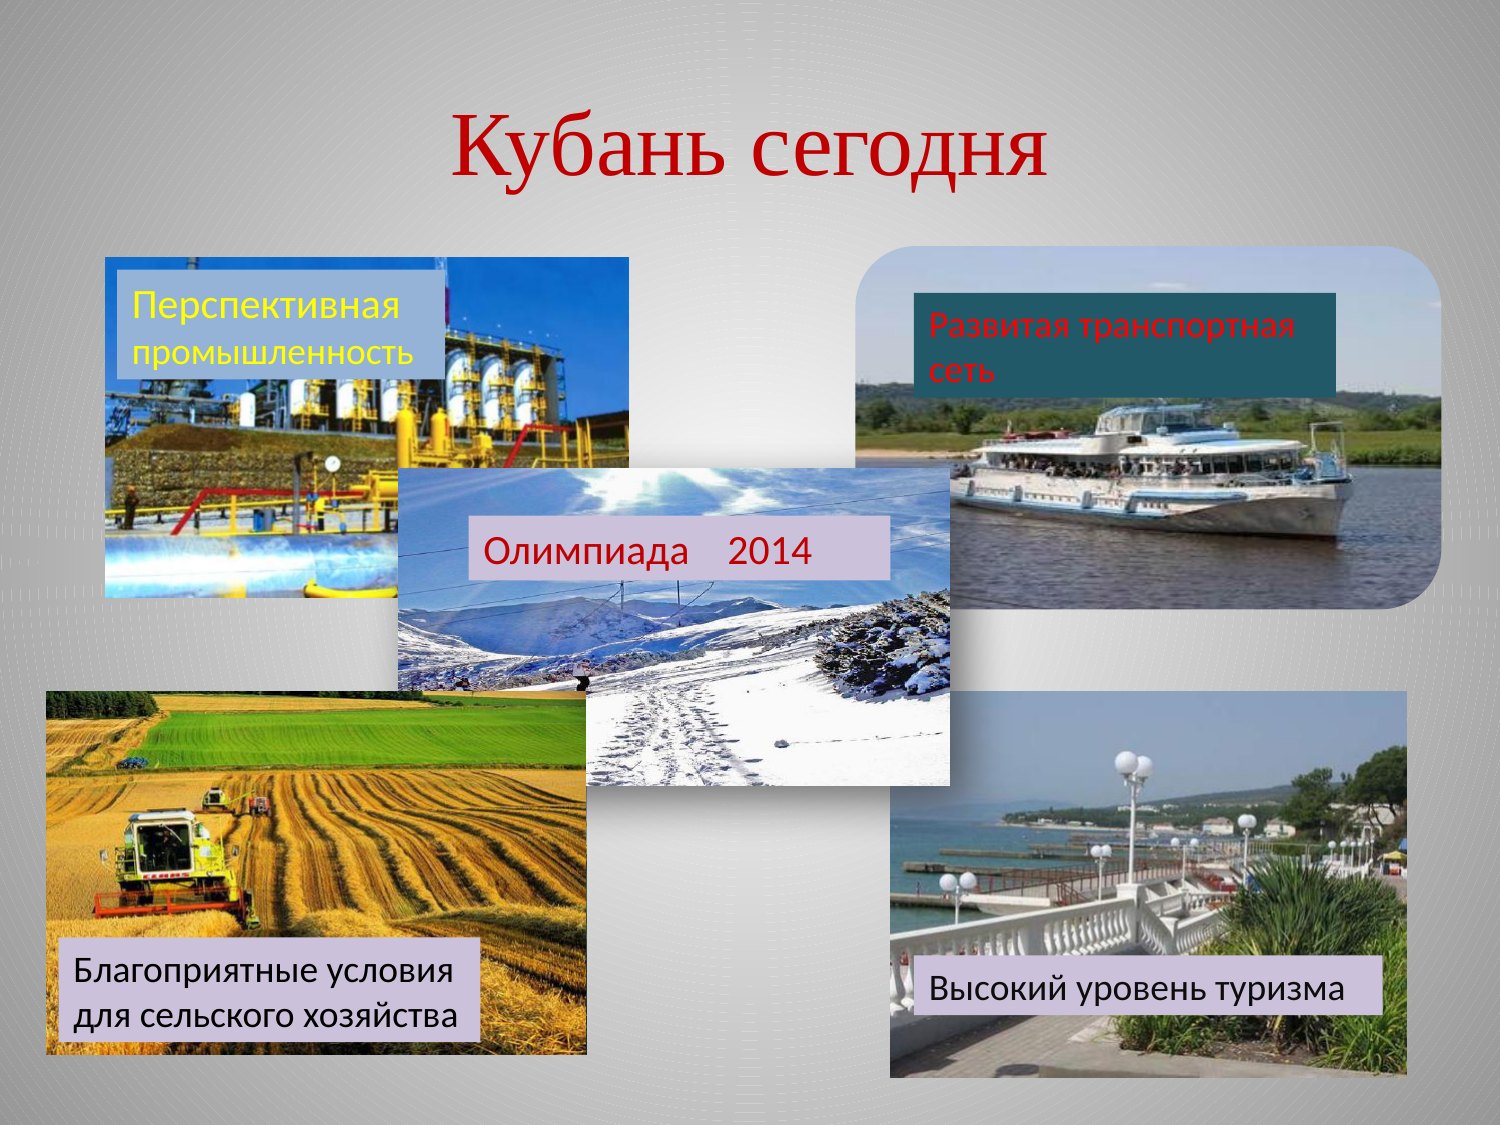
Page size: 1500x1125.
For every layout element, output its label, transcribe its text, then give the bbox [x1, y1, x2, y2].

picture [46, 468, 1407, 1078]
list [855, 245, 1442, 610]
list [105, 257, 629, 598]
title Кубань сегодня [75, 45, 1425, 233]
